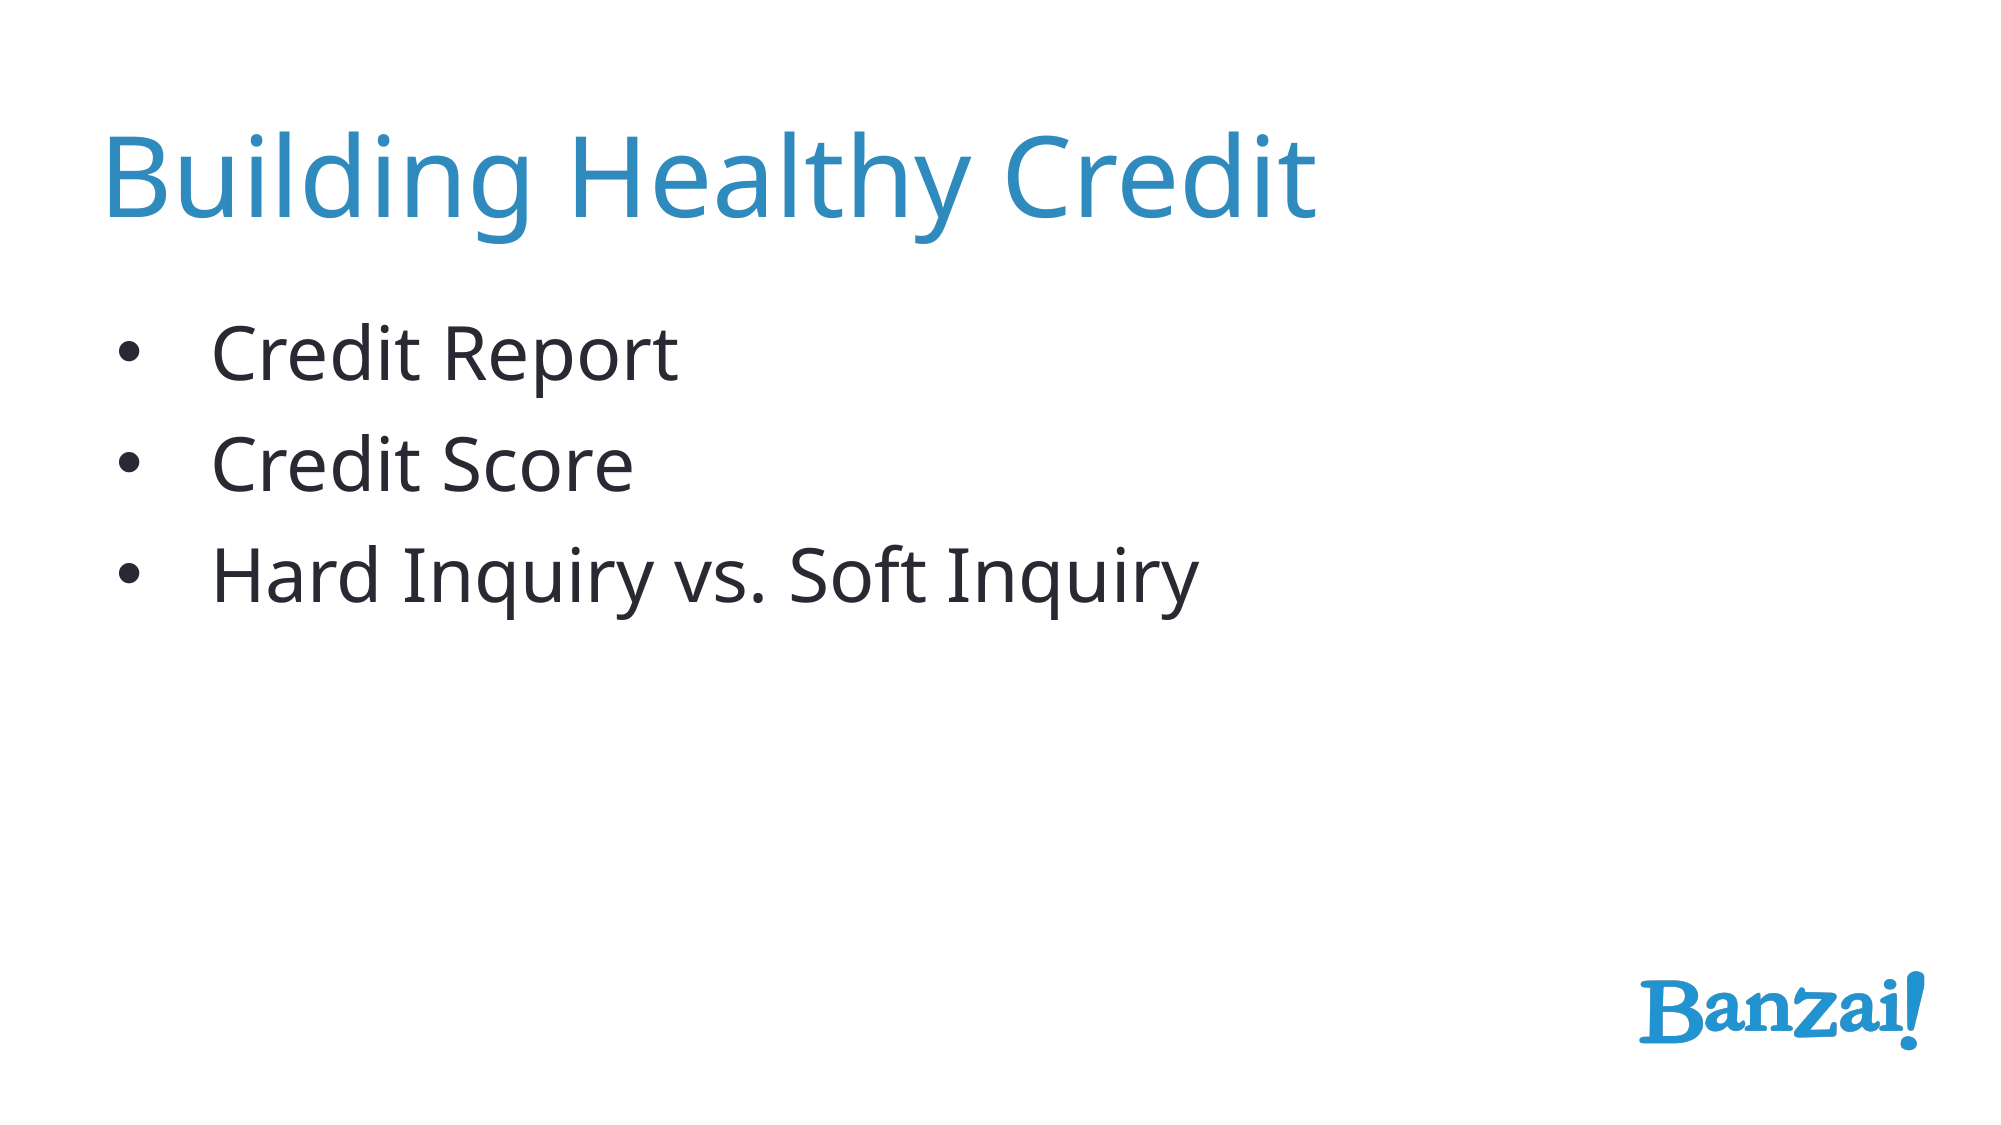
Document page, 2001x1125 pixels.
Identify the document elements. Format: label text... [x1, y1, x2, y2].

subtitle Credit Report Credit Score Hard Inquiry vs. Soft Inquiry [108, 297, 1597, 1058]
title Building Healthy Credit [91, 16, 1892, 250]
picture [1639, 971, 1925, 1055]
